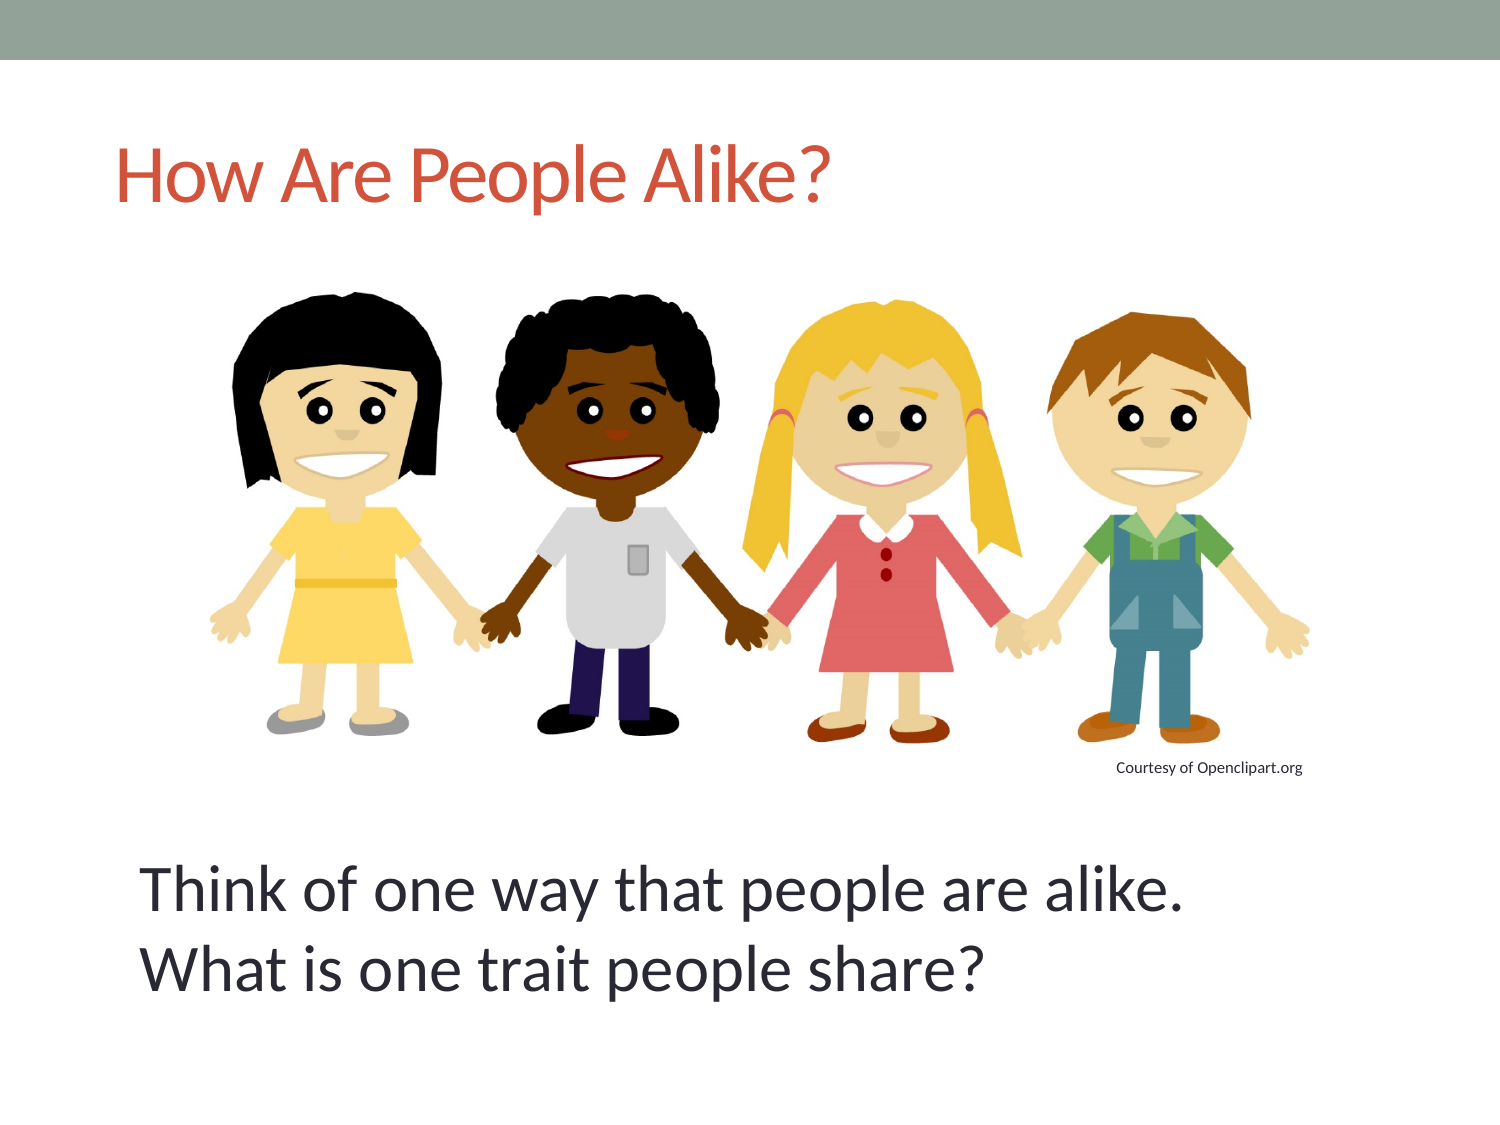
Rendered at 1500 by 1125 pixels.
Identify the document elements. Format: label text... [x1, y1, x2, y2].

text_box Think of one way that people are alike. What is one trait people share? [125, 837, 1375, 1013]
title How Are People Alike? [99, 87, 1425, 250]
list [187, 274, 1335, 776]
